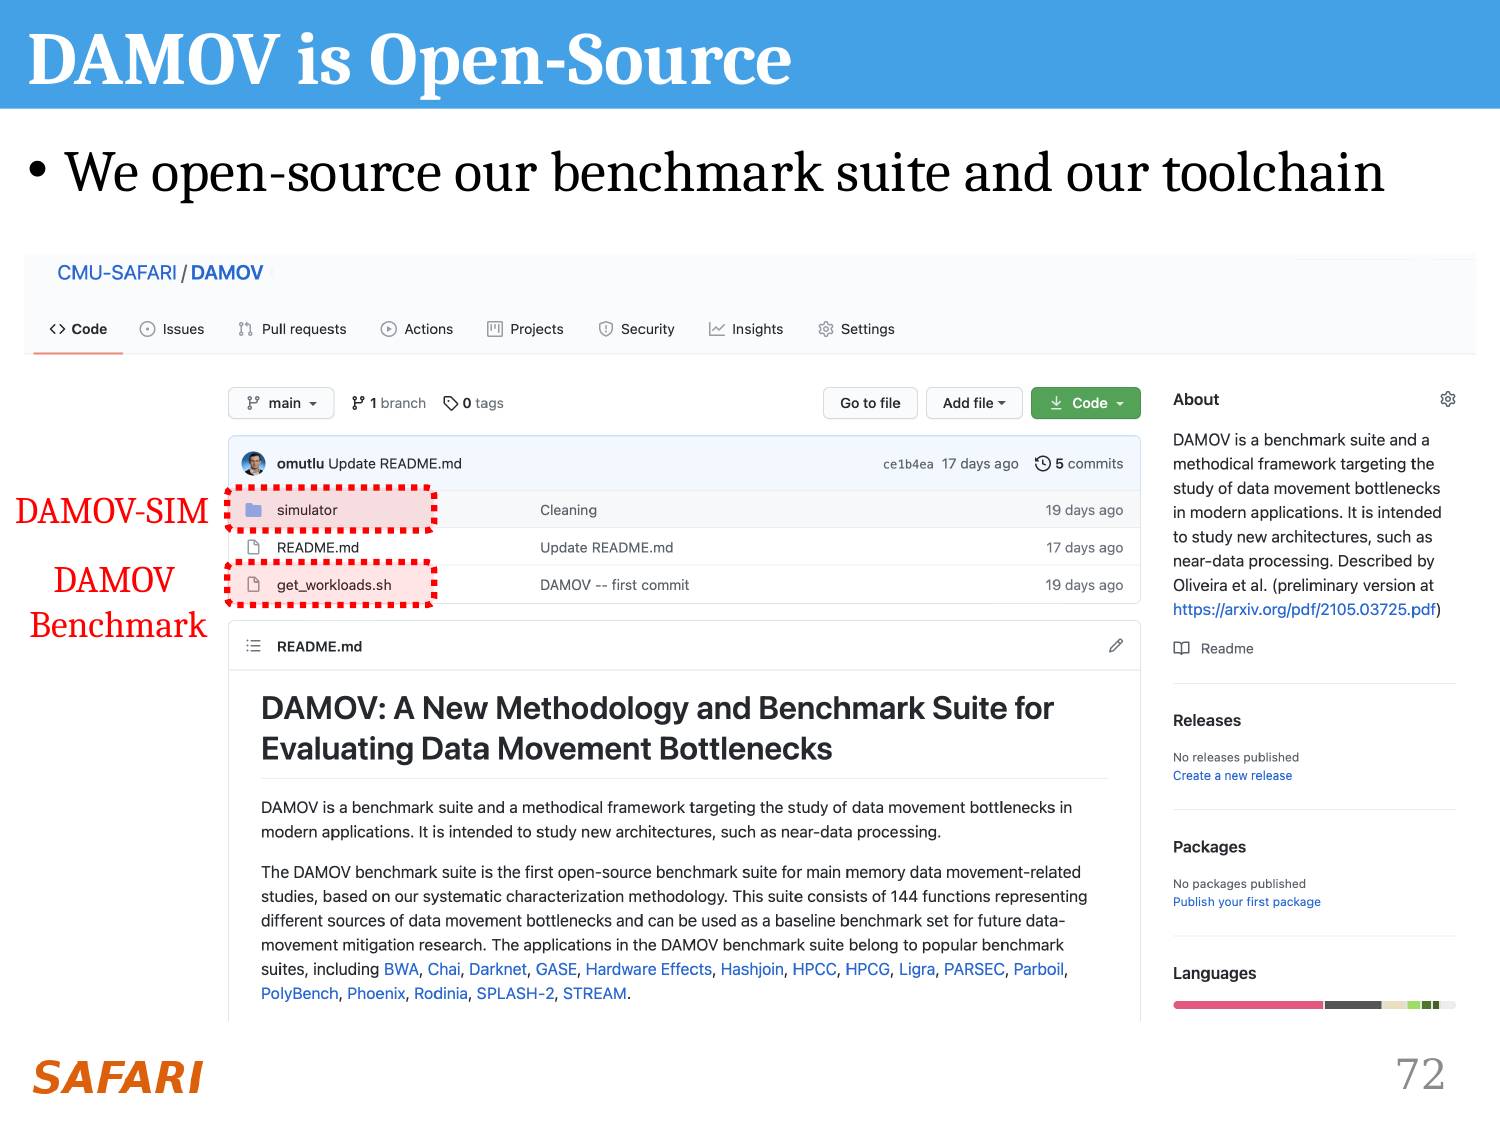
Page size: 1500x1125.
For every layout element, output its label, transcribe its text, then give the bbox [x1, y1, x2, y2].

list We open-source our benchmark suite and our toolchain [12, 133, 1487, 1022]
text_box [9, 548, 435, 655]
text_box 72 [1299, 1042, 1463, 1103]
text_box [23, 254, 1477, 1021]
picture [31, 1051, 209, 1104]
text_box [0, 478, 435, 540]
title DAMOV is Open-Source [12, 12, 1487, 133]
